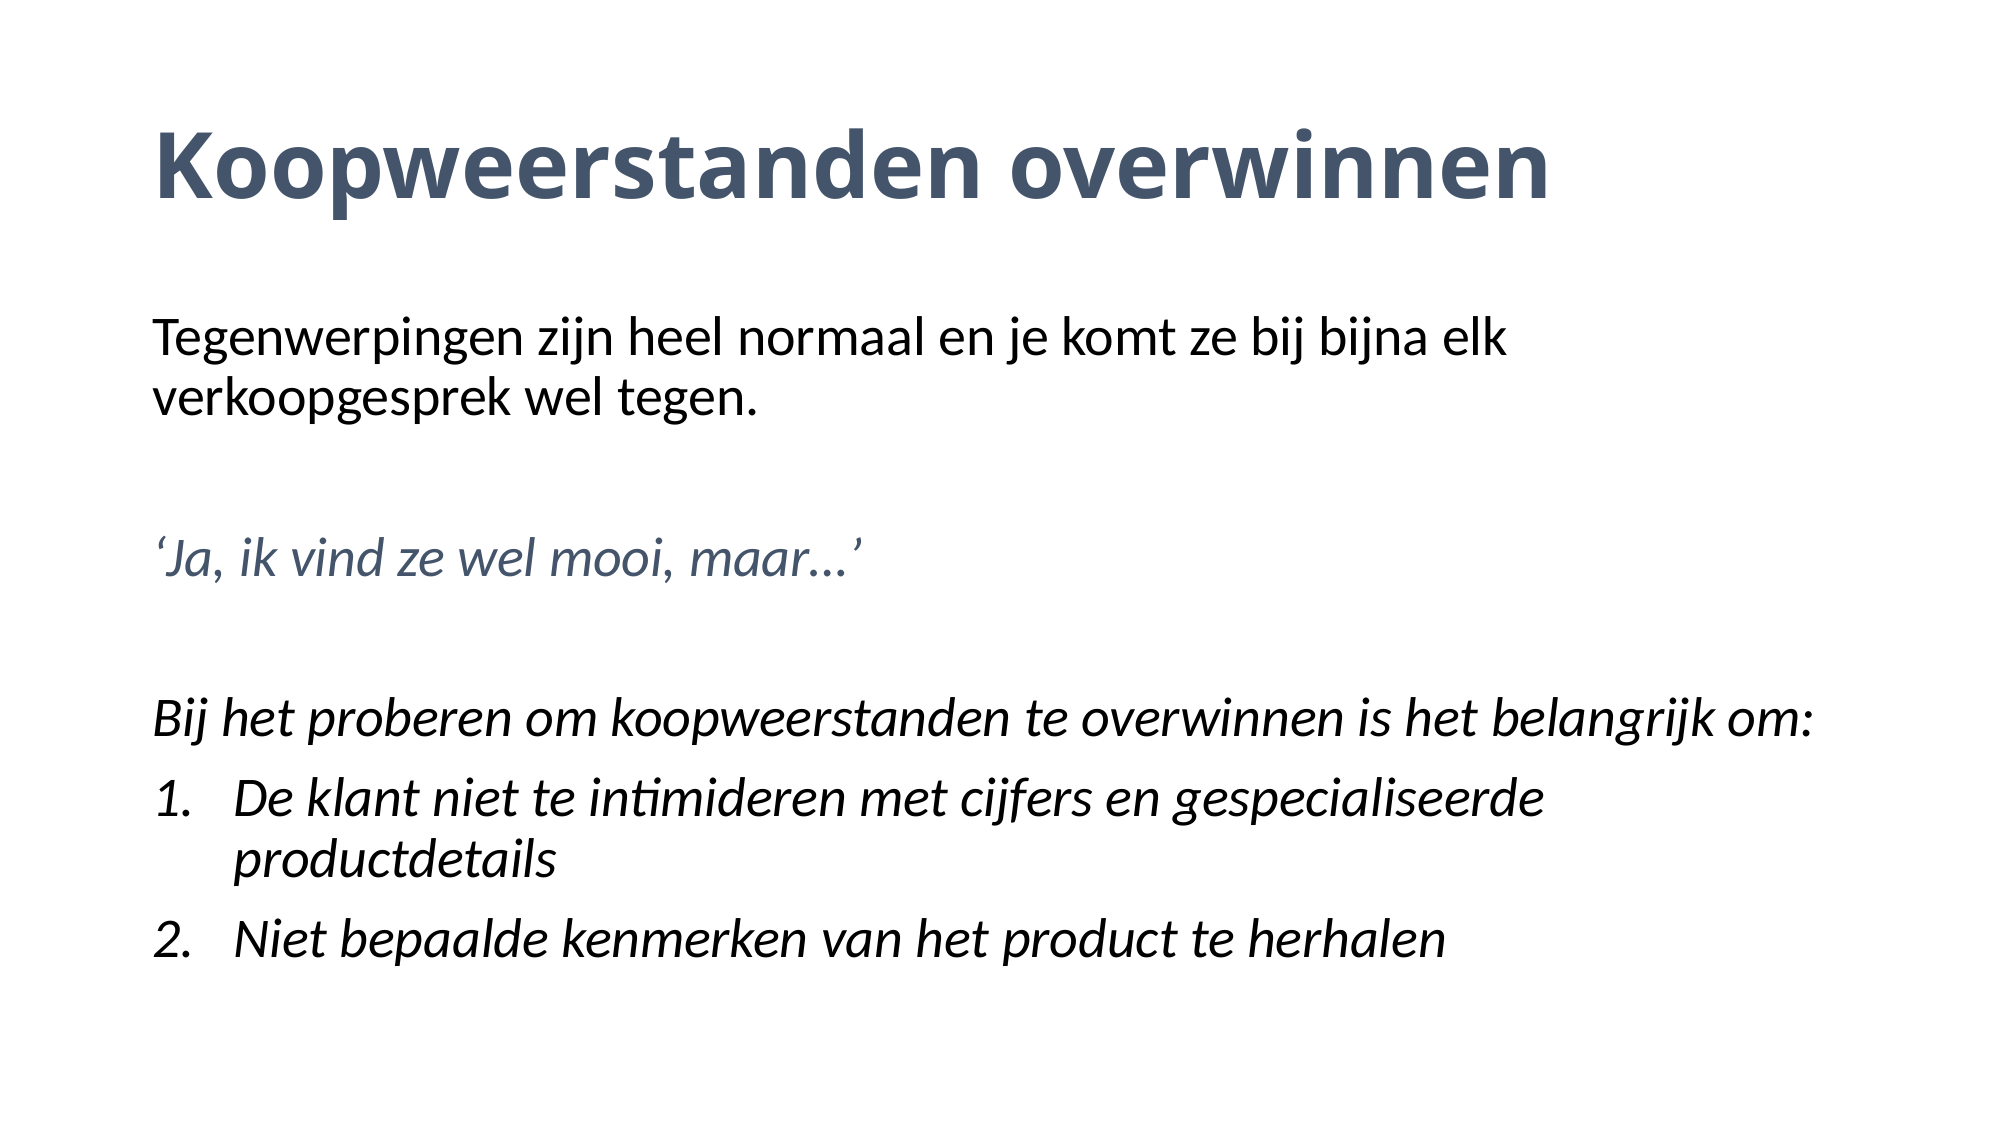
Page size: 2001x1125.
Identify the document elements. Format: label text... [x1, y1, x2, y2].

title Koopweerstanden overwinnen [137, 59, 1863, 278]
list Tegenwerpingen zijn heel normaal en je komt ze bij bijna elk verkoopgesprek wel tegen. ‘Ja, ik vind ze wel mooi, maar…’ Bij het proberen om koopweerstanden te overwinnen is het belangrijk om: De klant niet te intimideren met cijfers en gespecialiseerde productdetails Niet bepaalde kenmerken van het product te herhalen [137, 299, 1863, 1014]
